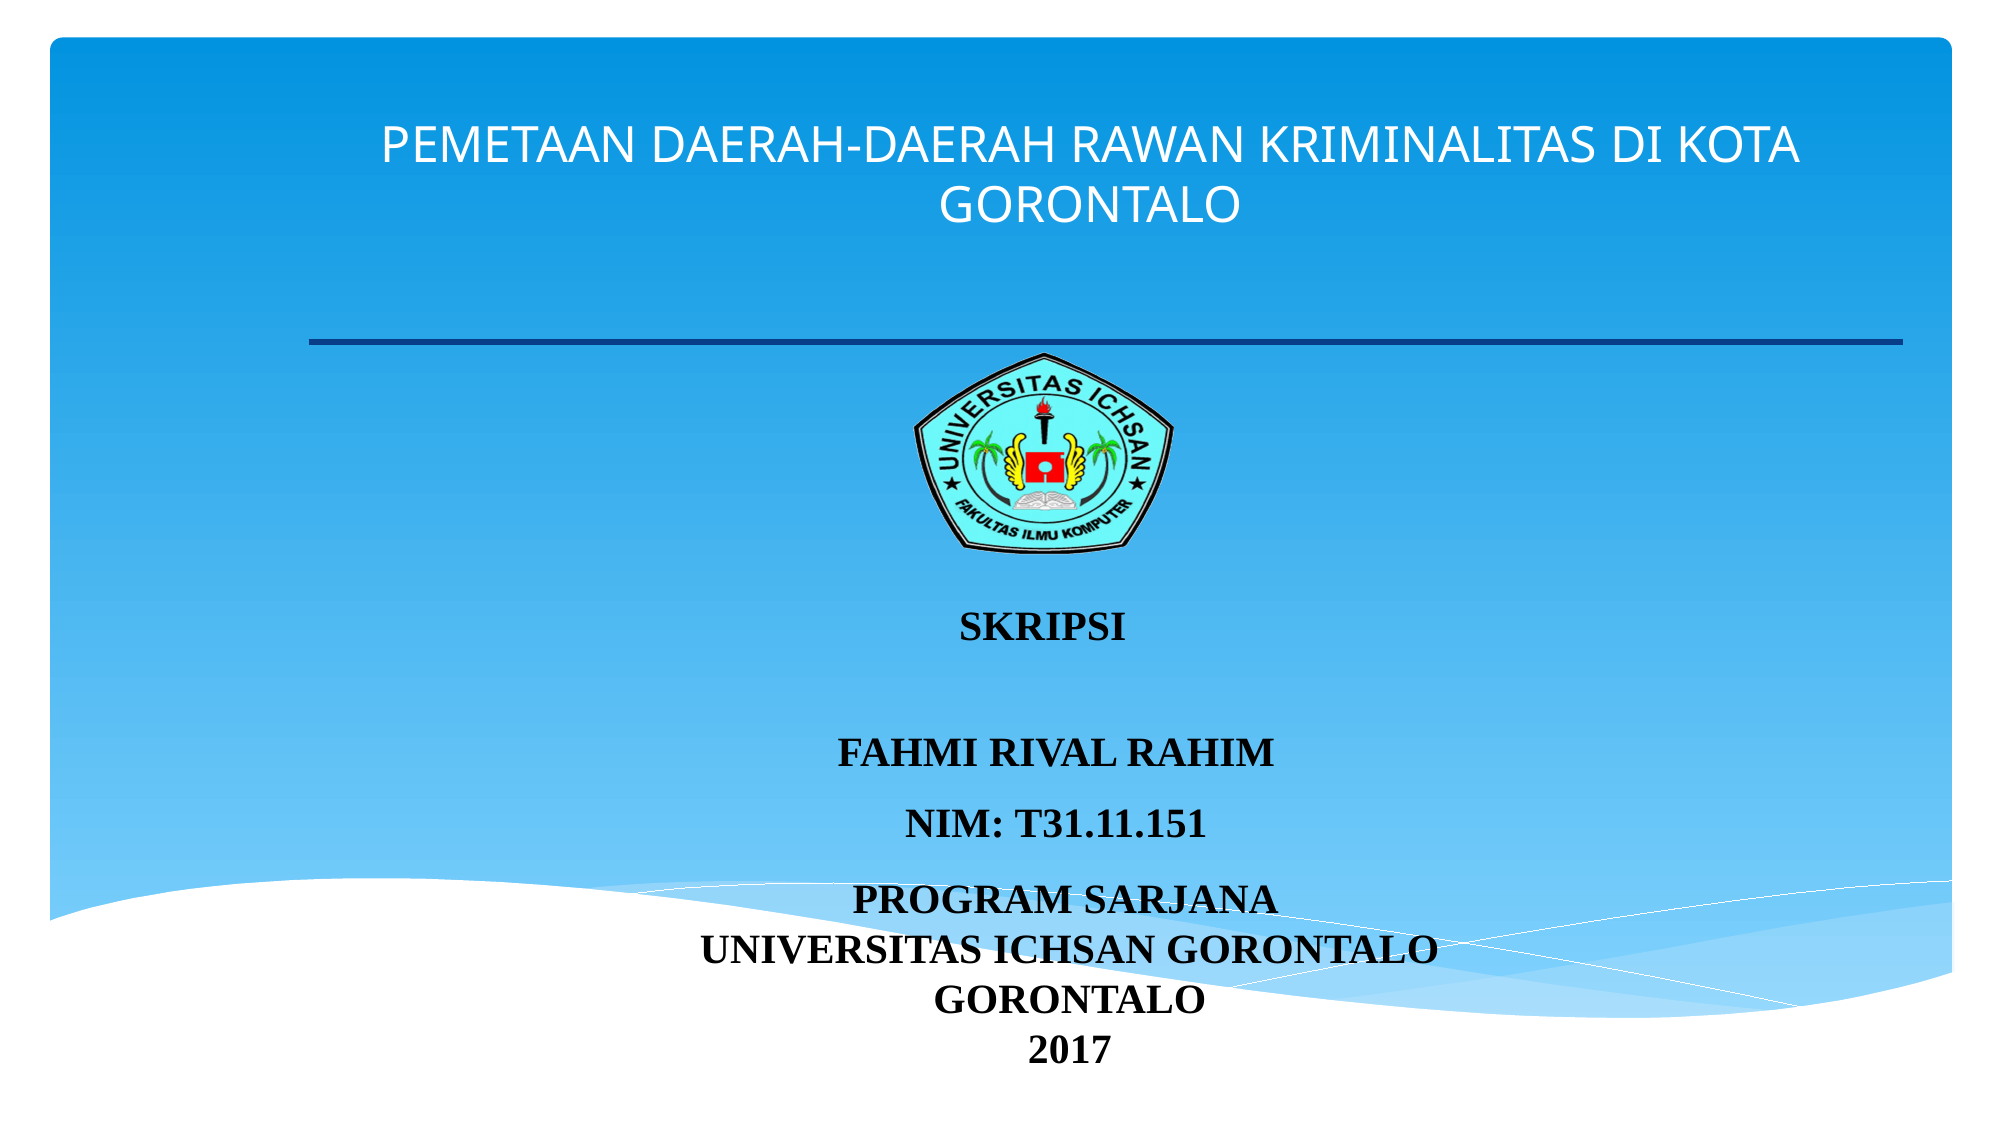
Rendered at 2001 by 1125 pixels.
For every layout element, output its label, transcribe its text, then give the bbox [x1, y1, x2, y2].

text_box SKRIPSI [933, 591, 1172, 665]
text_box FAHMI RIVAL RAHIM NIM: T31.11.151 [688, 717, 1425, 825]
subtitle PEMETAAN DAERAH-DAERAH RAWAN KRIMINALITAS DI KOTA GORONTALO [278, 105, 1904, 361]
picture [910, 351, 1174, 555]
text_box PROGRAM SARJANA UNIVERSITAS ICHSAN GORONTALO GORONTALO 2017 [402, 864, 1738, 1079]
